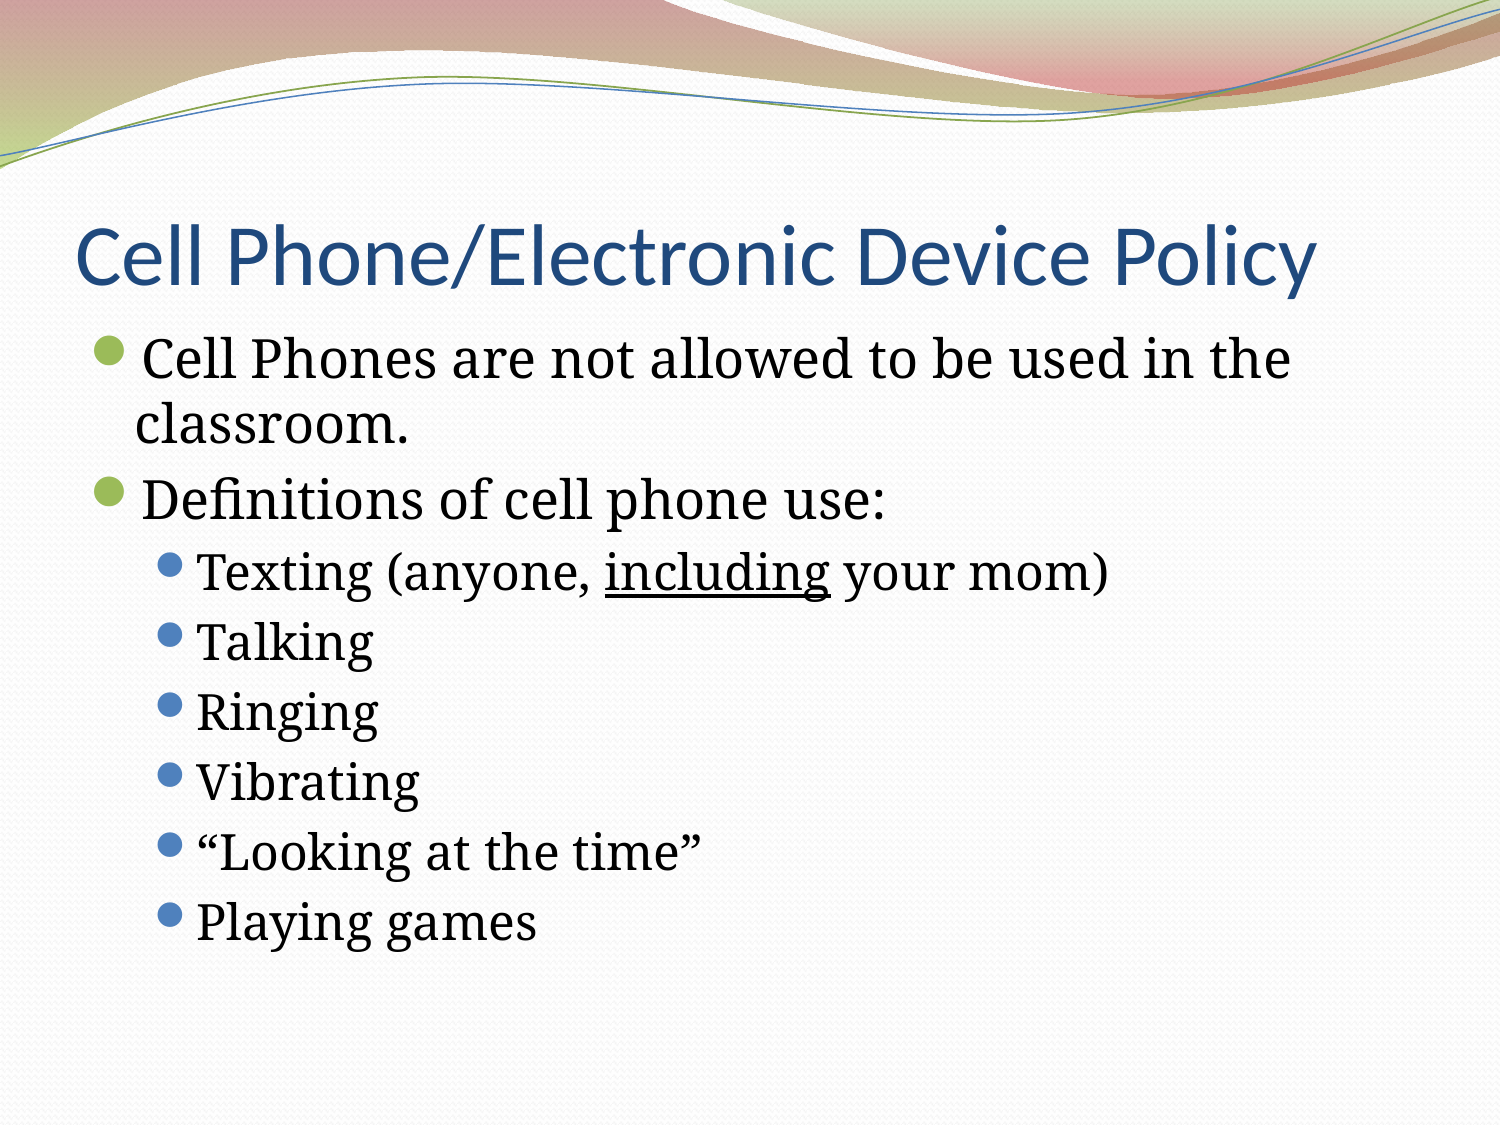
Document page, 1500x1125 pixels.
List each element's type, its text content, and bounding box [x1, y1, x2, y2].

list Cell Phones are not allowed to be used in the classroom. Definitions of cell phone use: Texting (anyone, including your mom) Talking Ringing Vibrating “Looking at the time” Playing games [75, 317, 1425, 1038]
title Cell Phone/Electronic Device Policy [75, 115, 1425, 303]
